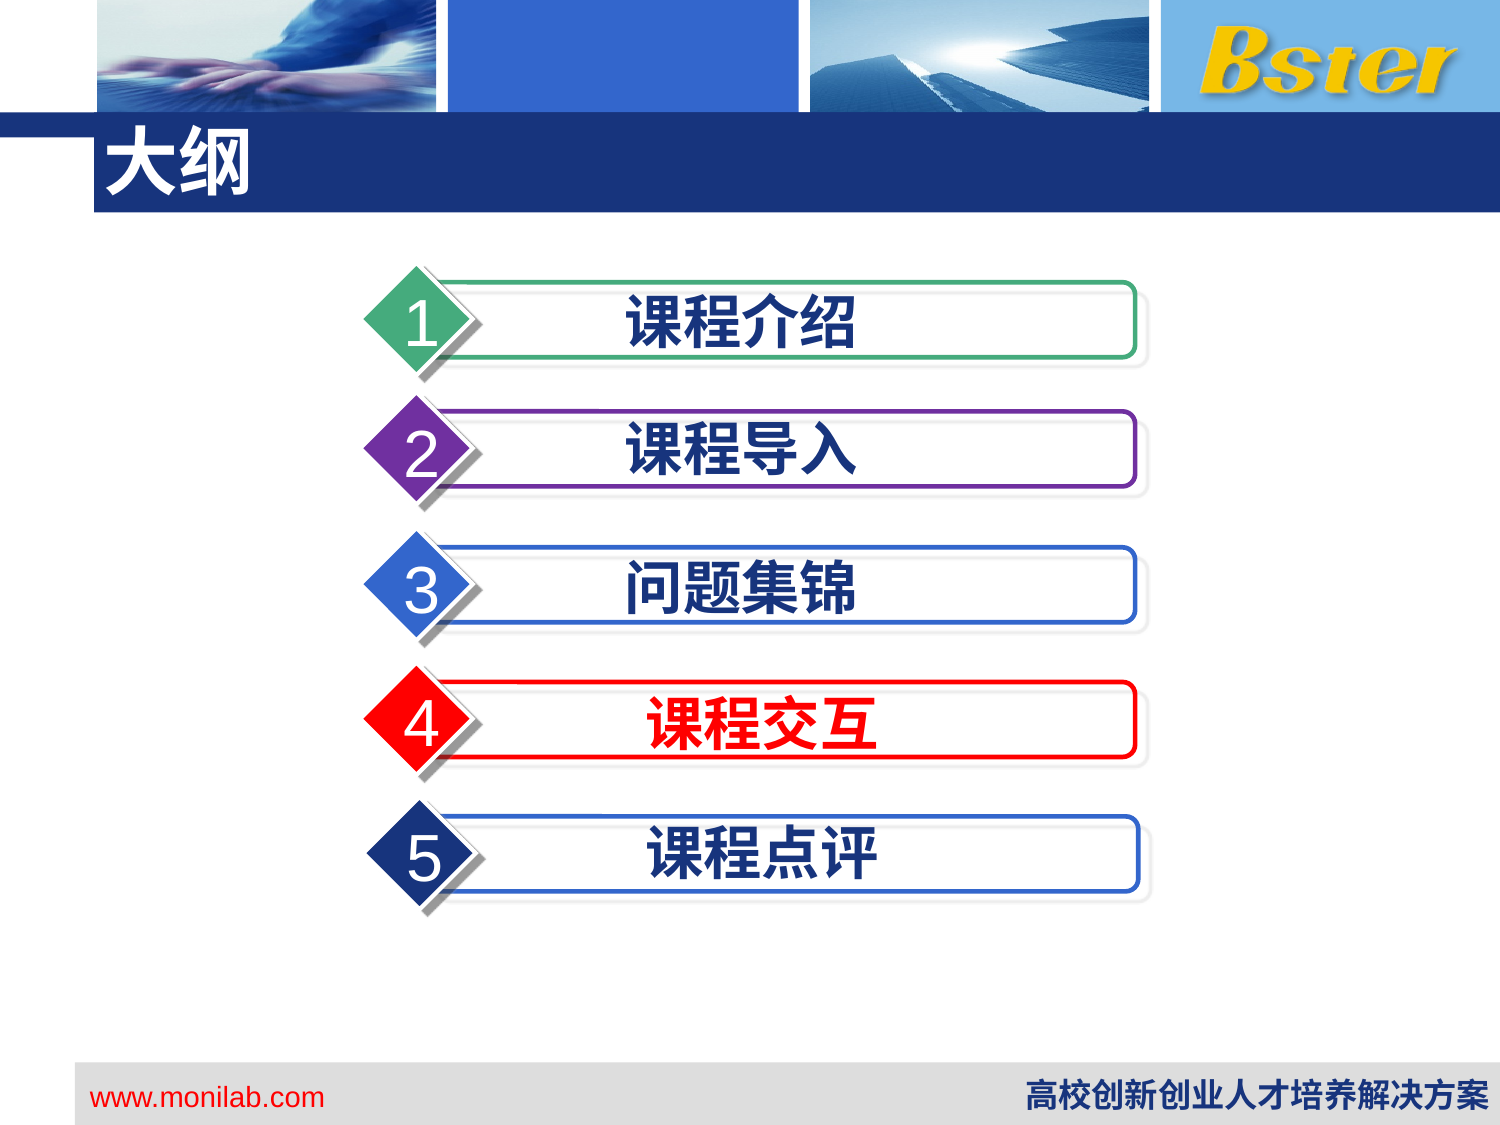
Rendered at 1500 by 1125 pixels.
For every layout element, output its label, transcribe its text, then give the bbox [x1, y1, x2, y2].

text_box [359, 662, 1136, 776]
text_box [359, 391, 1136, 505]
picture [1199, 26, 1458, 94]
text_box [359, 262, 1136, 376]
picture [810, 0, 1150, 112]
title 大纲 [88, 113, 1369, 206]
picture [97, 0, 437, 112]
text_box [359, 527, 1136, 641]
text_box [363, 796, 1139, 910]
